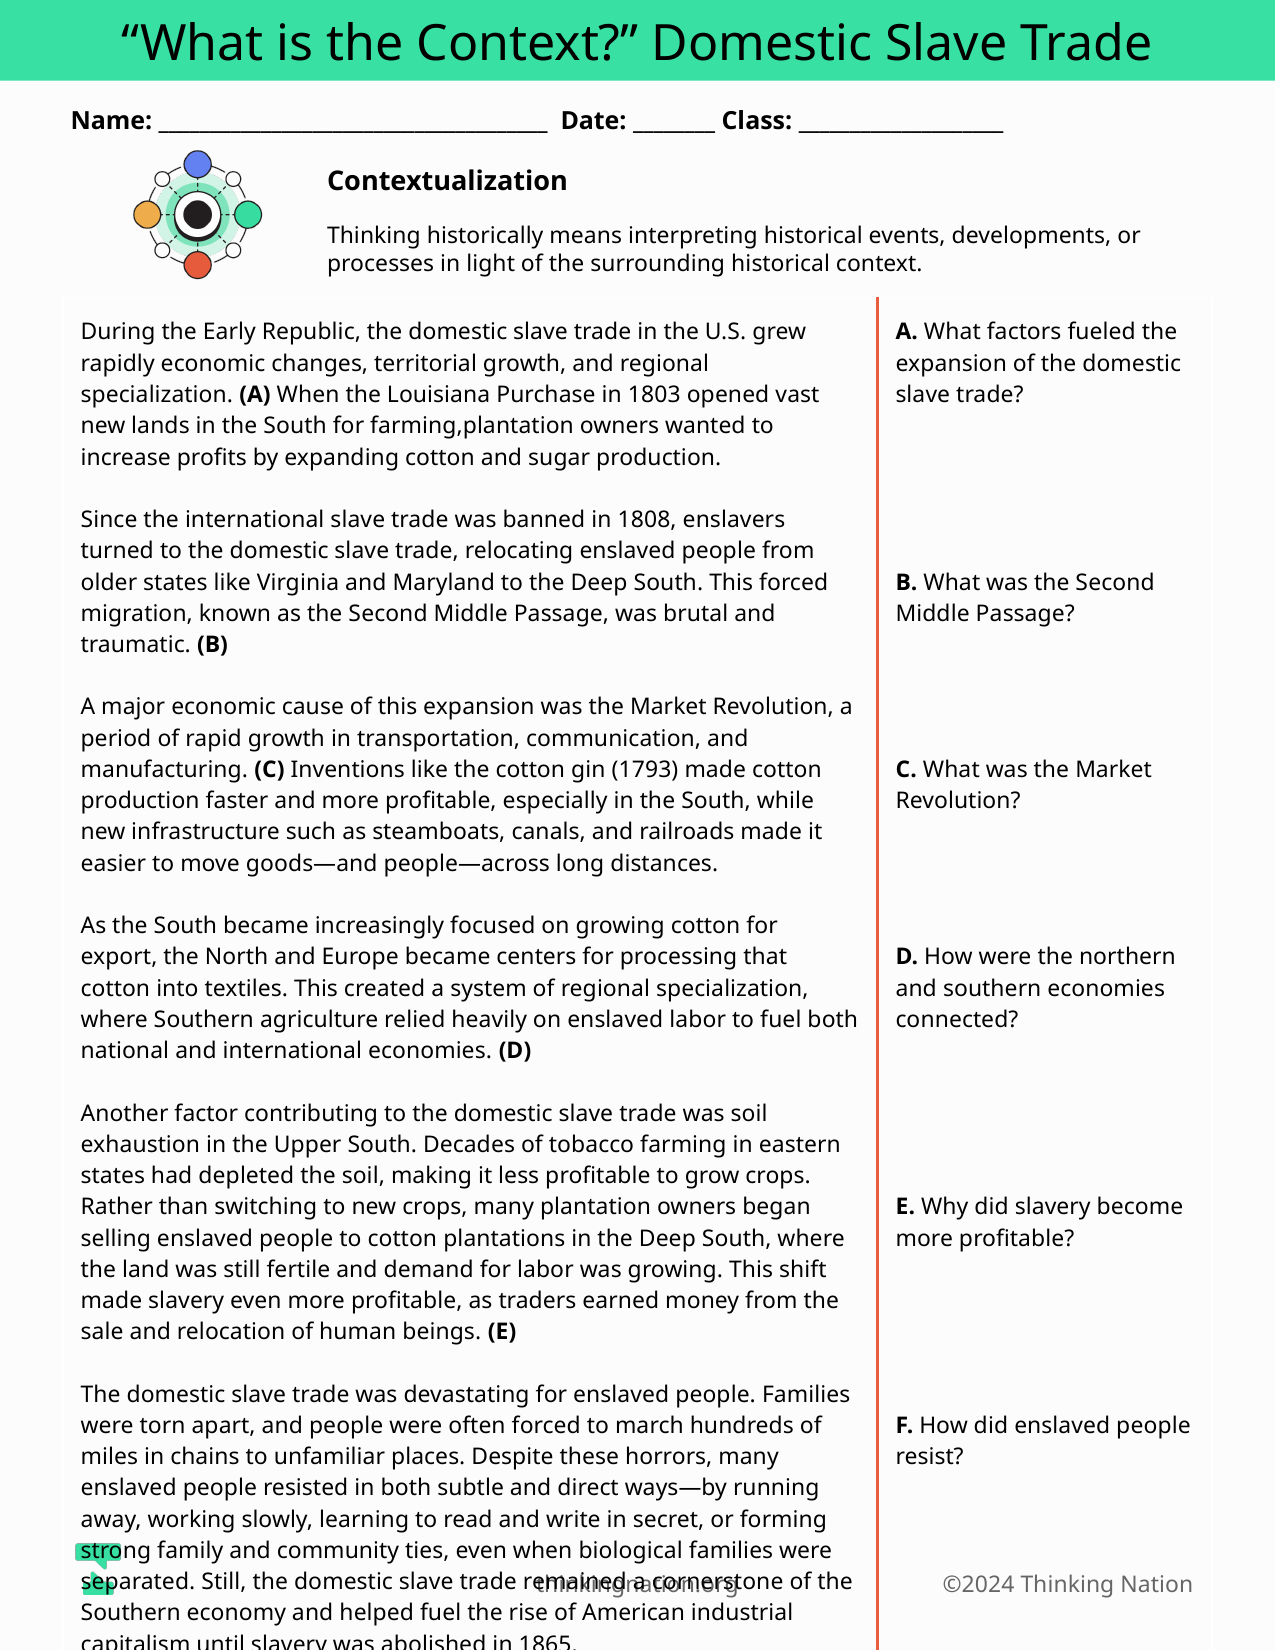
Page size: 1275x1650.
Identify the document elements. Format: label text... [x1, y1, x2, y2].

picture [113, 130, 282, 299]
text_box Name: ______________________________________ Date: ________ Class: ____________________ [55, 89, 1223, 149]
table_header During the Early Republic, the domestic slave trade in the U.S. grew rapidly economic changes, territorial growth, and regional specialization. (A) When the Louisiana Purchase in 1803 opened vast new lands in the South for farming,plantation owners wanted to increase profits by expanding cotton and sugar production. Since the international slave trade was banned in 1808, enslavers turned to the domestic slave trade, relocating enslaved people from older states like Virginia and Maryland to the Deep South. This forced migration, known as the Second Middle Passage, was brutal and traumatic. (B) A major economic cause of this expansion was the Market Revolution, a period of rapid growth in transportation, communication, and manufacturing. (C) Inventions like the cotton gin (1793) made cotton production faster and more profitable, especially in the South, while new infrastructure such as steamboats, canals, and railroads made it easier to move goods—and people—across long distances. As the South became increasingly focused on growing cotton for export, the North and Europe became centers for processing that cotton into textiles. This created a system of regional specialization, where Southern agriculture relied heavily on enslaved labor to fuel both national and international economies. (D) Another factor contributing to the domestic slave trade was soil exhaustion in the Upper South. Decades of tobacco farming in eastern states had depleted the soil, making it less profitable to grow crops. Rather than switching to new crops, many plantation owners began selling enslaved people to cotton plantations in the Deep South, where the land was still fertile and demand for labor was growing. This shift made slavery even more profitable, as traders earned money from the sale and relocation of human beings. (E) The domestic slave trade was devastating for enslaved people. Families were torn apart, and people were often forced to march hundreds of miles in chains to unfamiliar places. Despite these horrors, many enslaved people resisted in both subtle and direct ways—by running away, working slowly, learning to read and write in secret, or forming strong family and community ties, even when biological families were separated. Still, the domestic slave trade remained a cornerstone of the Southern economy and helped fuel the rise of American industrial capitalism until slavery was abolished in 1865. [64, 298, 876, 1650]
text_box “What is the Context?” Domestic Slave Trade [0, 0, 1275, 81]
picture [62, 1533, 134, 1605]
text_box Contextualization Thinking historically means interpreting historical events, developments, or processes in light of the surrounding historical context. [308, 144, 1201, 291]
table_header A. What factors fueled the expansion of the domestic slave trade? B. What was the Second Middle Passage? C. What was the Market Revolution? D. How were the northern and southern economies connected? E. Why did slavery become more profitable? F. How did enslaved people resist? [879, 298, 1211, 1650]
